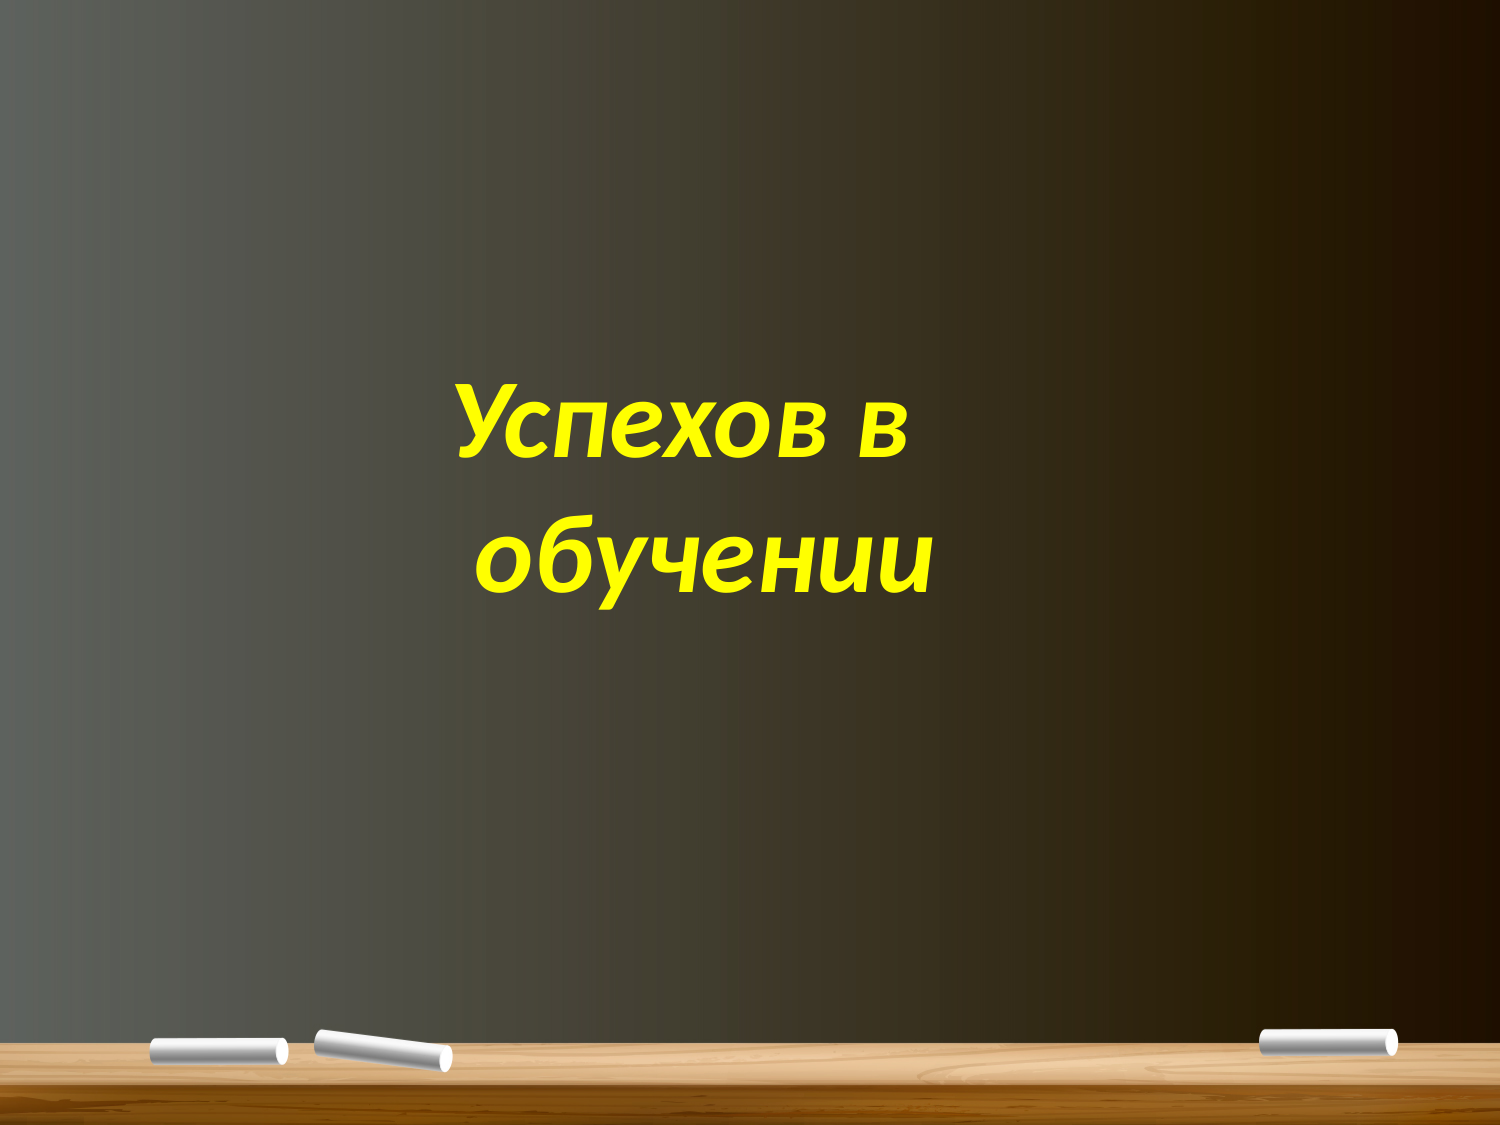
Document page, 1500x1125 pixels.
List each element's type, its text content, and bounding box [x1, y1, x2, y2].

text_box Успехов в обучении [291, 337, 1094, 623]
picture [0, 0, 1500, 1125]
